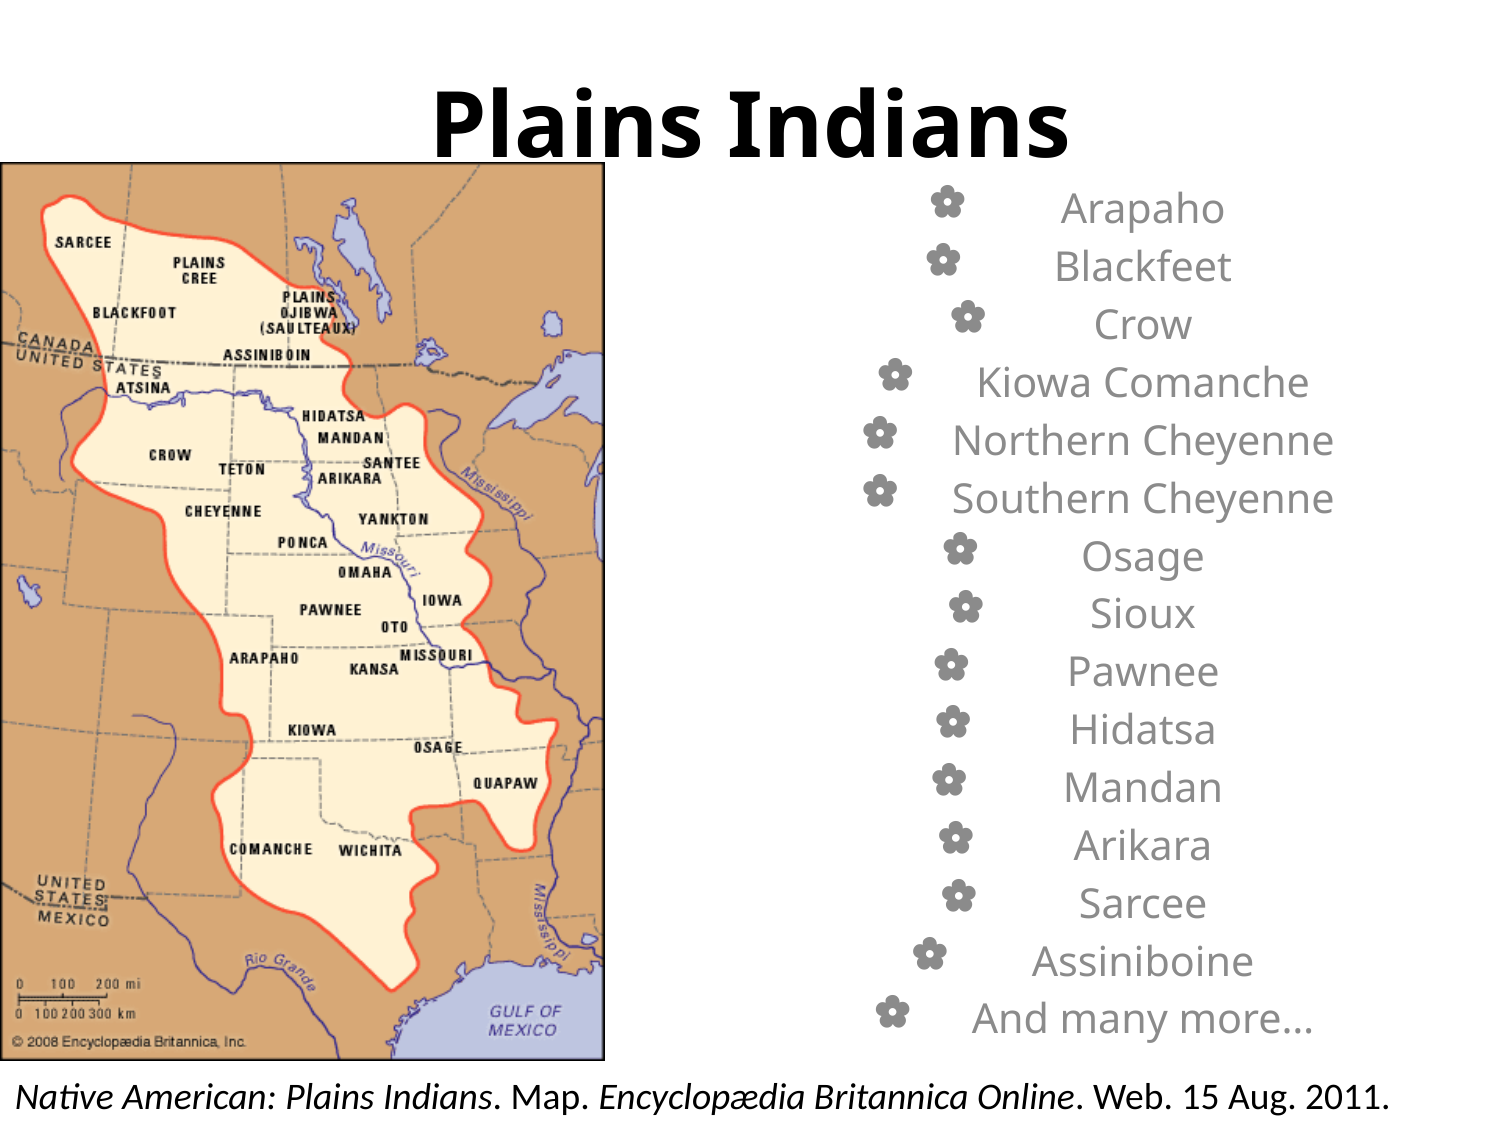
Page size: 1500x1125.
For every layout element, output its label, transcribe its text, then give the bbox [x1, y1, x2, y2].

picture [0, 162, 605, 1062]
text_box Native American: Plains Indians. Map. Encyclopædia Britannica Online. Web. 15 Aug. 2011. [0, 1064, 1500, 1125]
title Plains Indians [0, 0, 1500, 242]
subtitle Arapaho Blackfeet Crow Kiowa Comanche Northern Cheyenne Southern Cheyenne Osage Sioux Pawnee Hidatsa Mandan Arikara Sarcee Assiniboine And many more… [762, 174, 1500, 1063]
